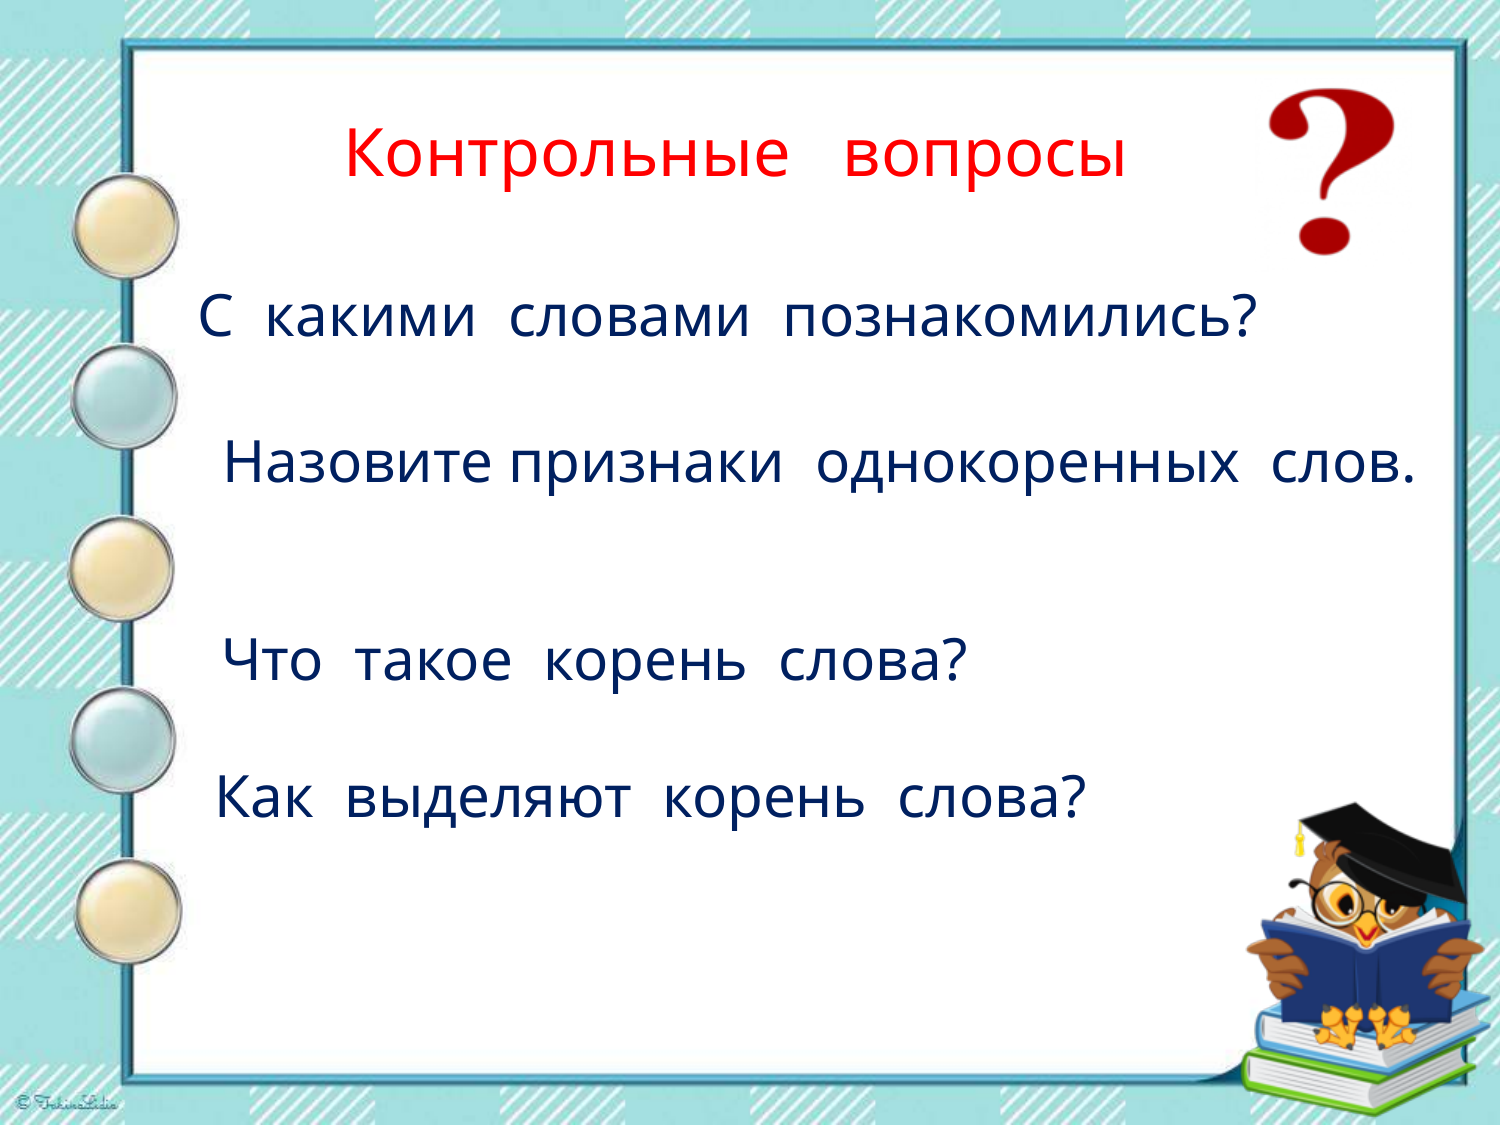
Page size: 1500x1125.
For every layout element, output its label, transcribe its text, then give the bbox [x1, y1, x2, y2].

list С какими словами познакомились? [183, 271, 1500, 408]
text_box Назовите признаки однокоренных слов. [207, 416, 1500, 553]
text_box Что такое корень слова? [206, 615, 1500, 751]
text_box Как выделяют корень слова? [184, 751, 1500, 888]
picture [0, 0, 1500, 1125]
title Контрольные вопросы [61, 102, 1249, 248]
